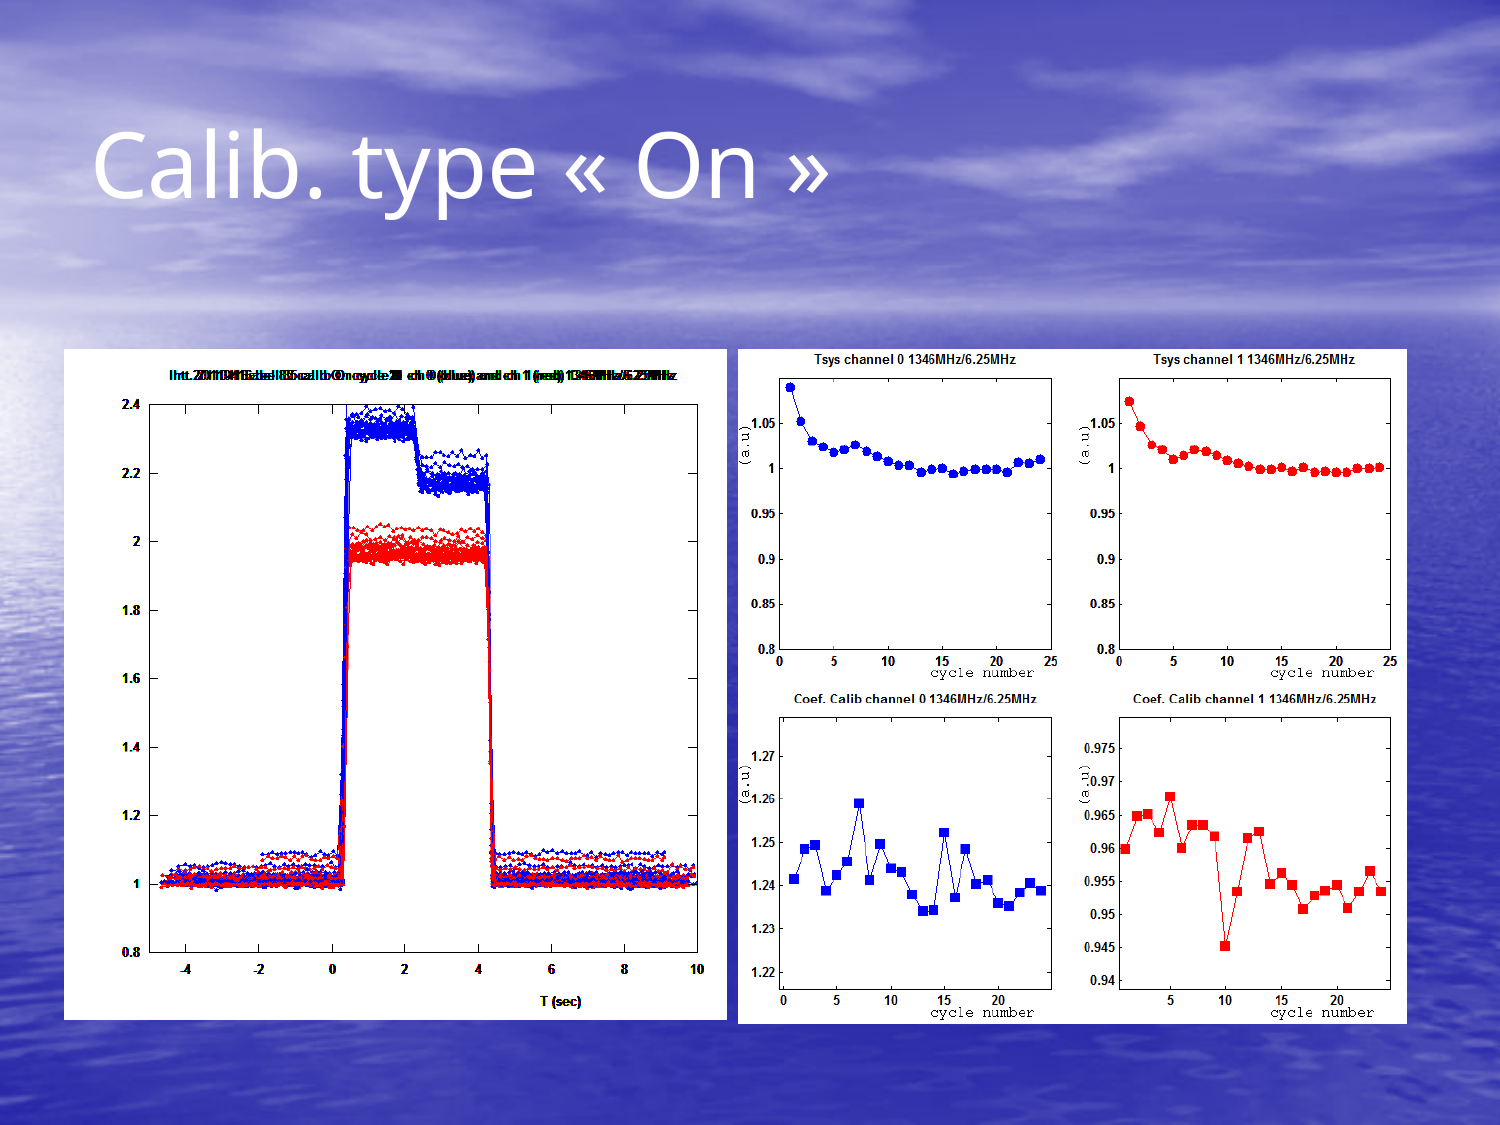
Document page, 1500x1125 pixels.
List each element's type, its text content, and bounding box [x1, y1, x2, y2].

picture [738, 349, 1407, 1024]
picture [64, 349, 727, 1021]
title Calib. type « On » [74, 47, 1426, 276]
